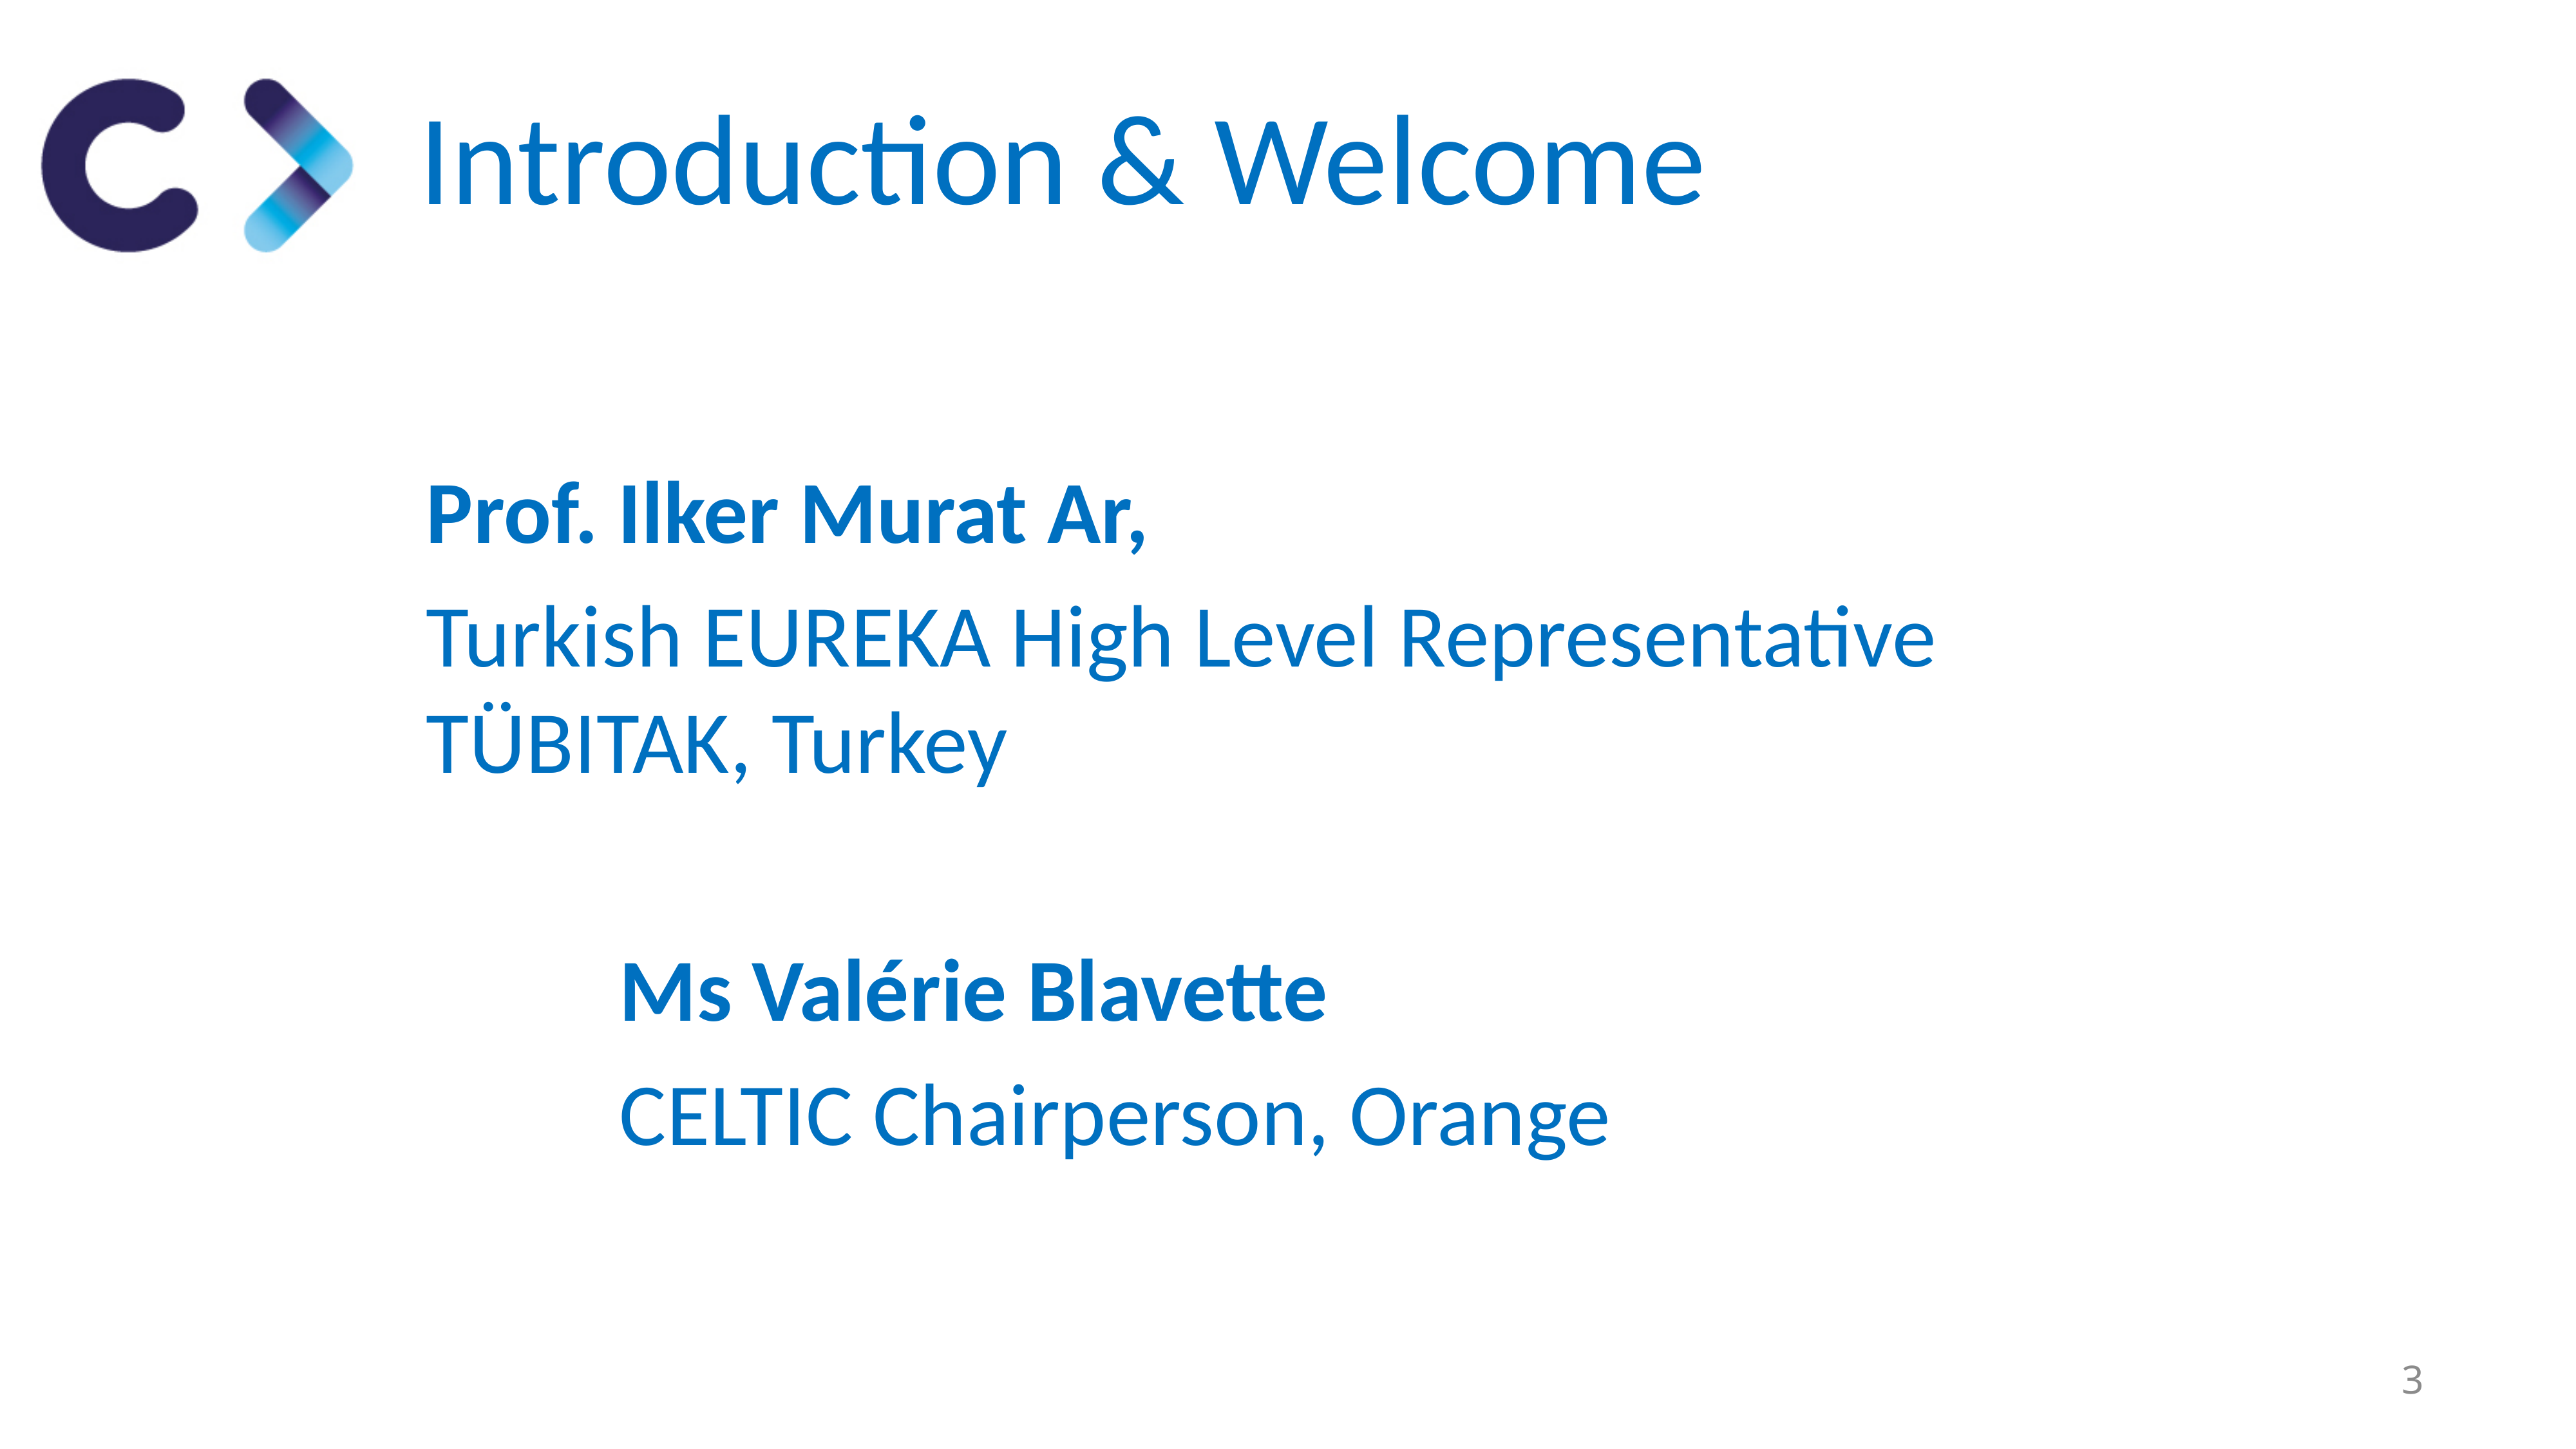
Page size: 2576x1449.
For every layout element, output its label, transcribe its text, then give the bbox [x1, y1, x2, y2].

picture [2, 0, 391, 360]
list Prof. Ilker Murat Ar, Turkish EUREKA High Level Representative TÜBITAK, Turkey Ms Valérie Blavette CELTIC Chairperson, Orange [302, 442, 2270, 1090]
slide_number 3 [1846, 1343, 2447, 1421]
title Introduction & Welcome [393, 32, 1988, 274]
